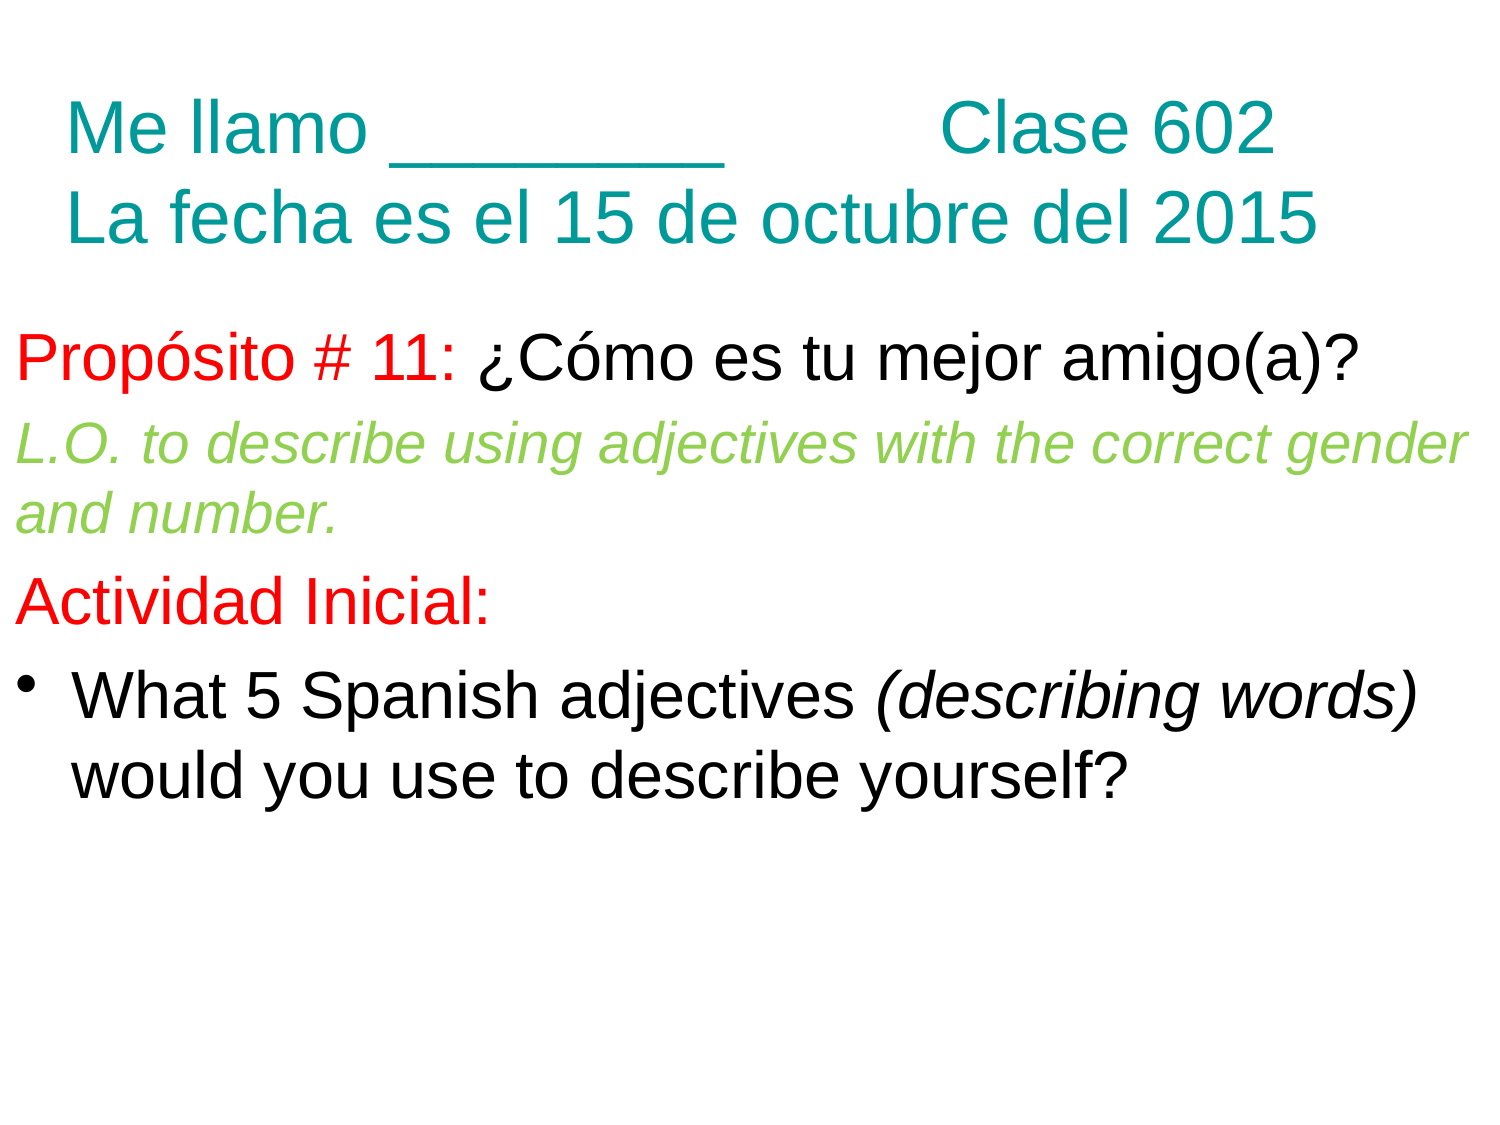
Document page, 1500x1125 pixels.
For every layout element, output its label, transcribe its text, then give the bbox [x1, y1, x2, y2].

title Me llamo ________ Clase 602 La fecha es el 15 de octubre del 2015 [50, 75, 1500, 212]
text_box Propósito # 11: ¿Cómo es tu mejor amigo(a)? L.O. to describe using adjectives with the correct gender and number. Actividad Inicial: What 5 Spanish adjectives (describing words) would you use to describe yourself? [0, 212, 1500, 1075]
